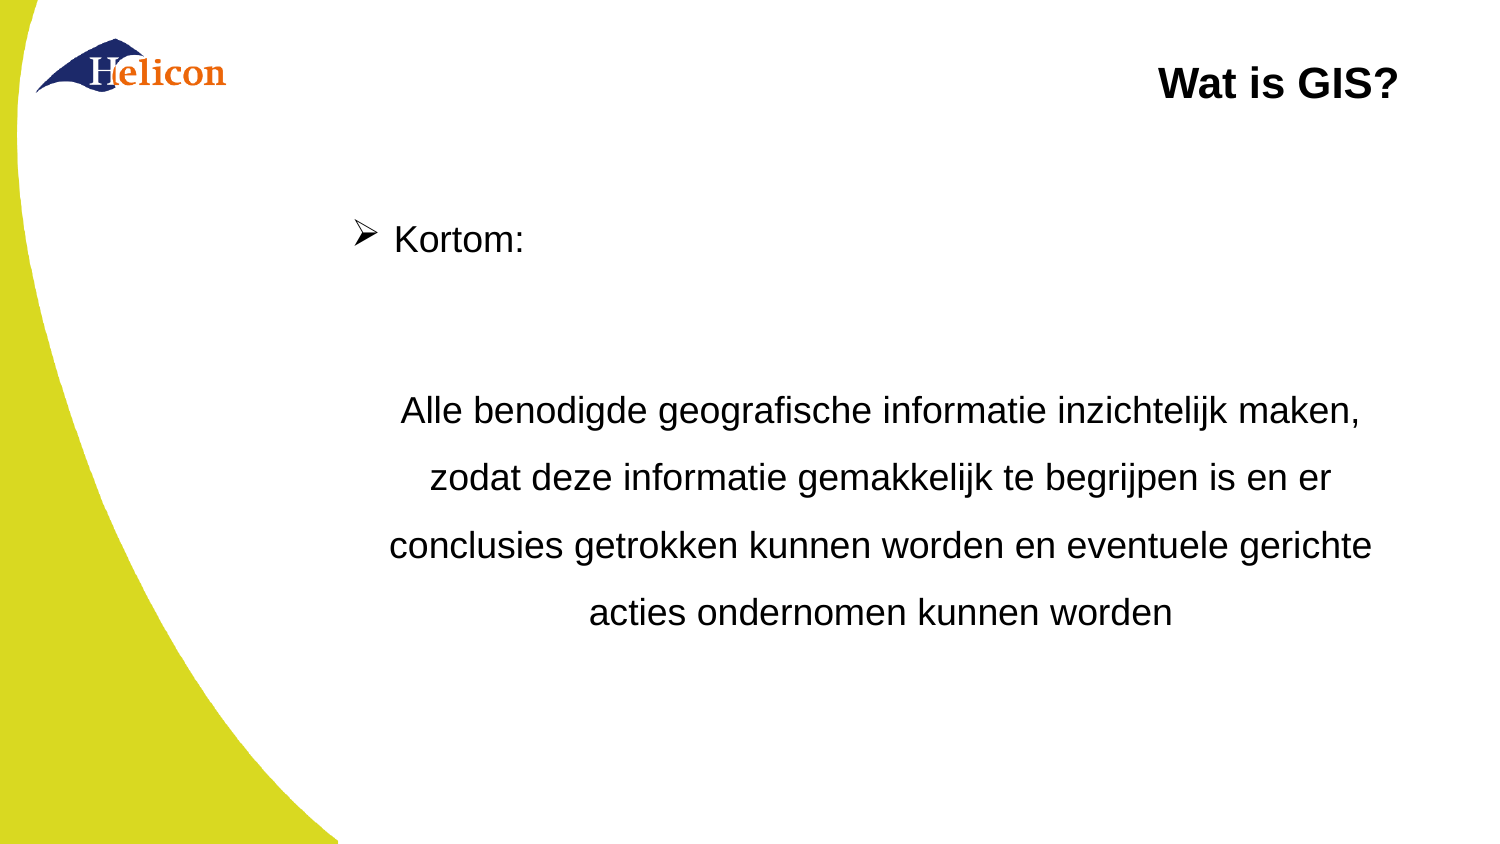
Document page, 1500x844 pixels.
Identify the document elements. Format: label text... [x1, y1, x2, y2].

list Kortom: Alle benodigde geografische informatie inzichtelijk maken, zodat deze informatie gemakkelijk te begrijpen is en er conclusies getrokken kunnen worden en eventuele gerichte acties ondernomen kunnen worden [336, 147, 1425, 754]
title Wat is GIS? [324, 40, 1415, 121]
picture [0, 0, 1500, 844]
